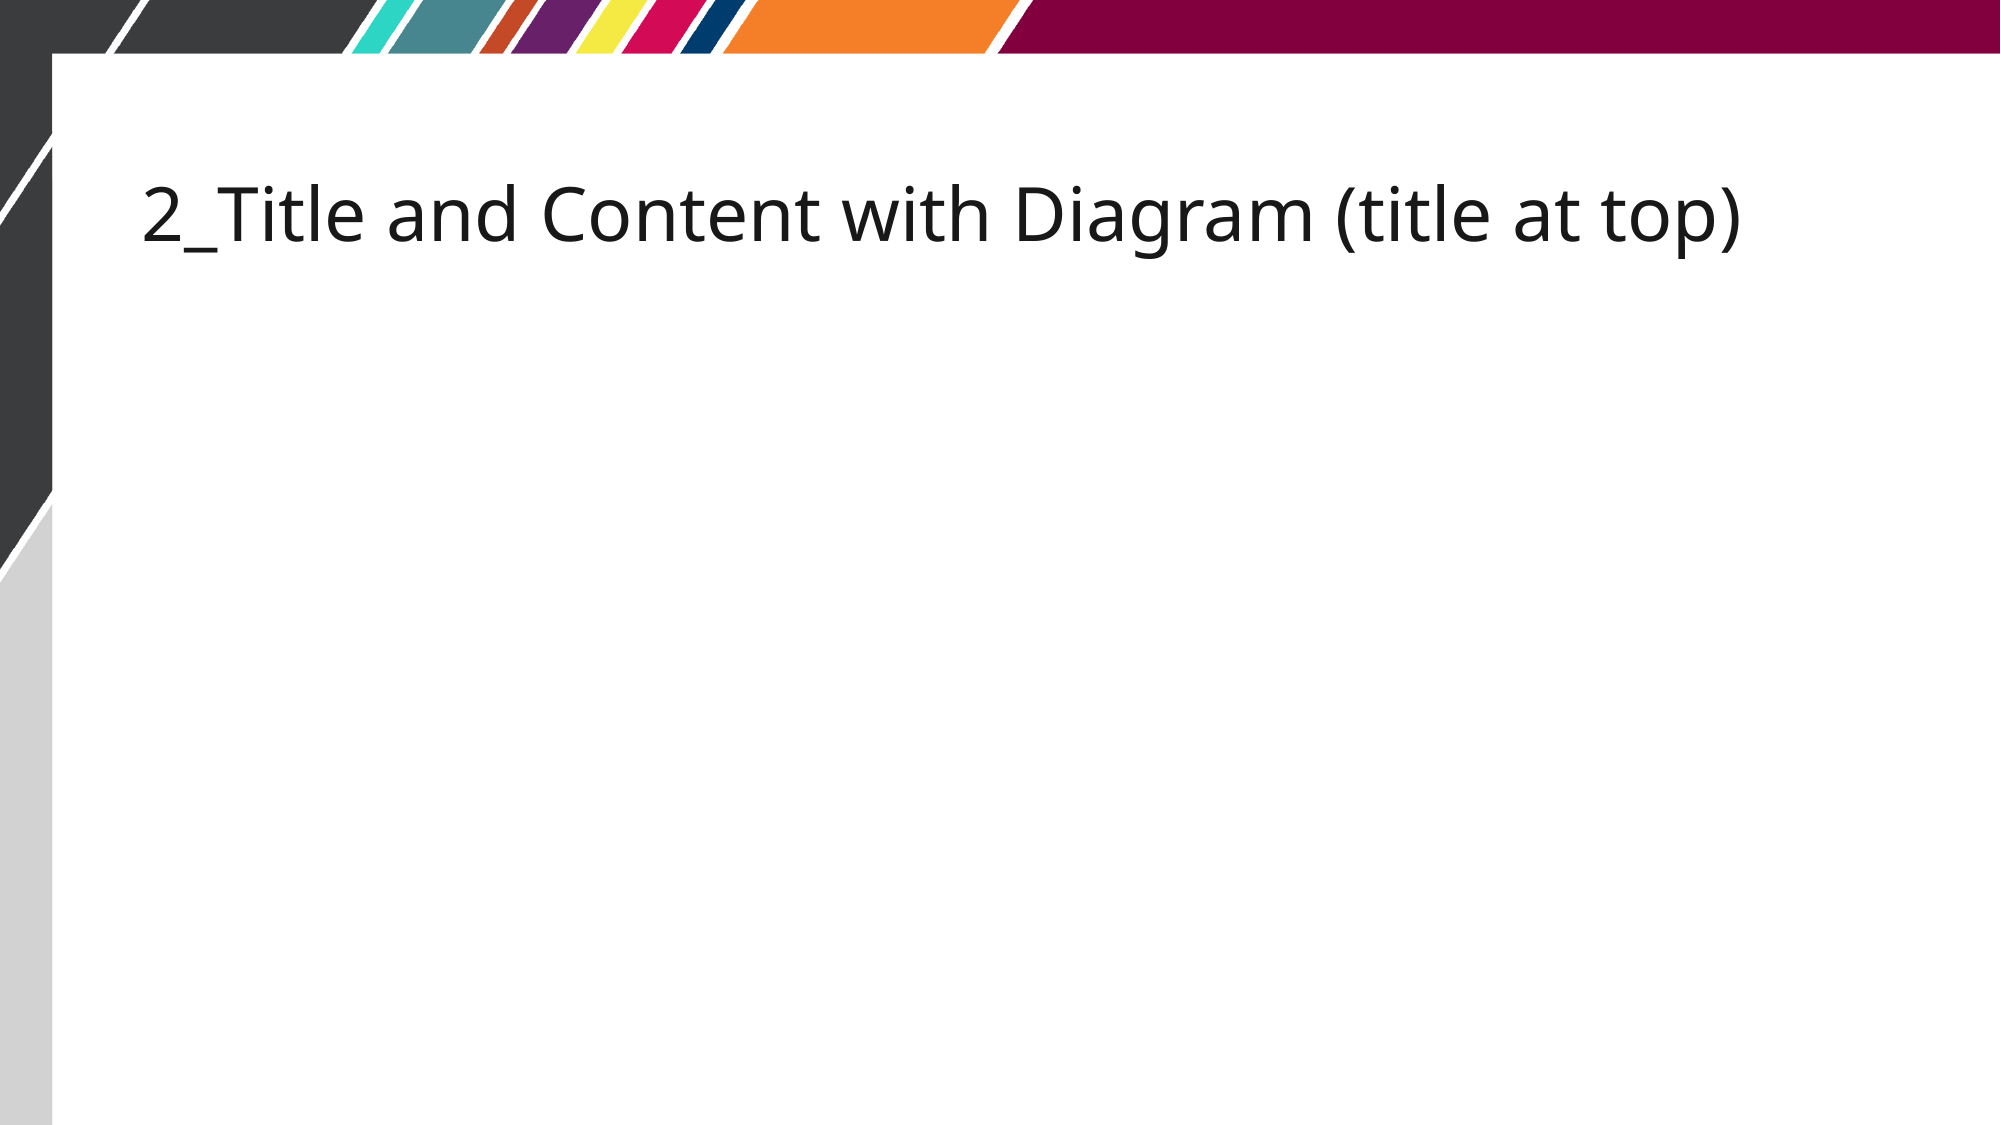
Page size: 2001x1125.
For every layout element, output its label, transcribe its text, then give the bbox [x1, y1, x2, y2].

picture [0, 0, 2000, 1125]
title 2_Title and Content with Diagram (title at top) [141, 165, 1944, 270]
